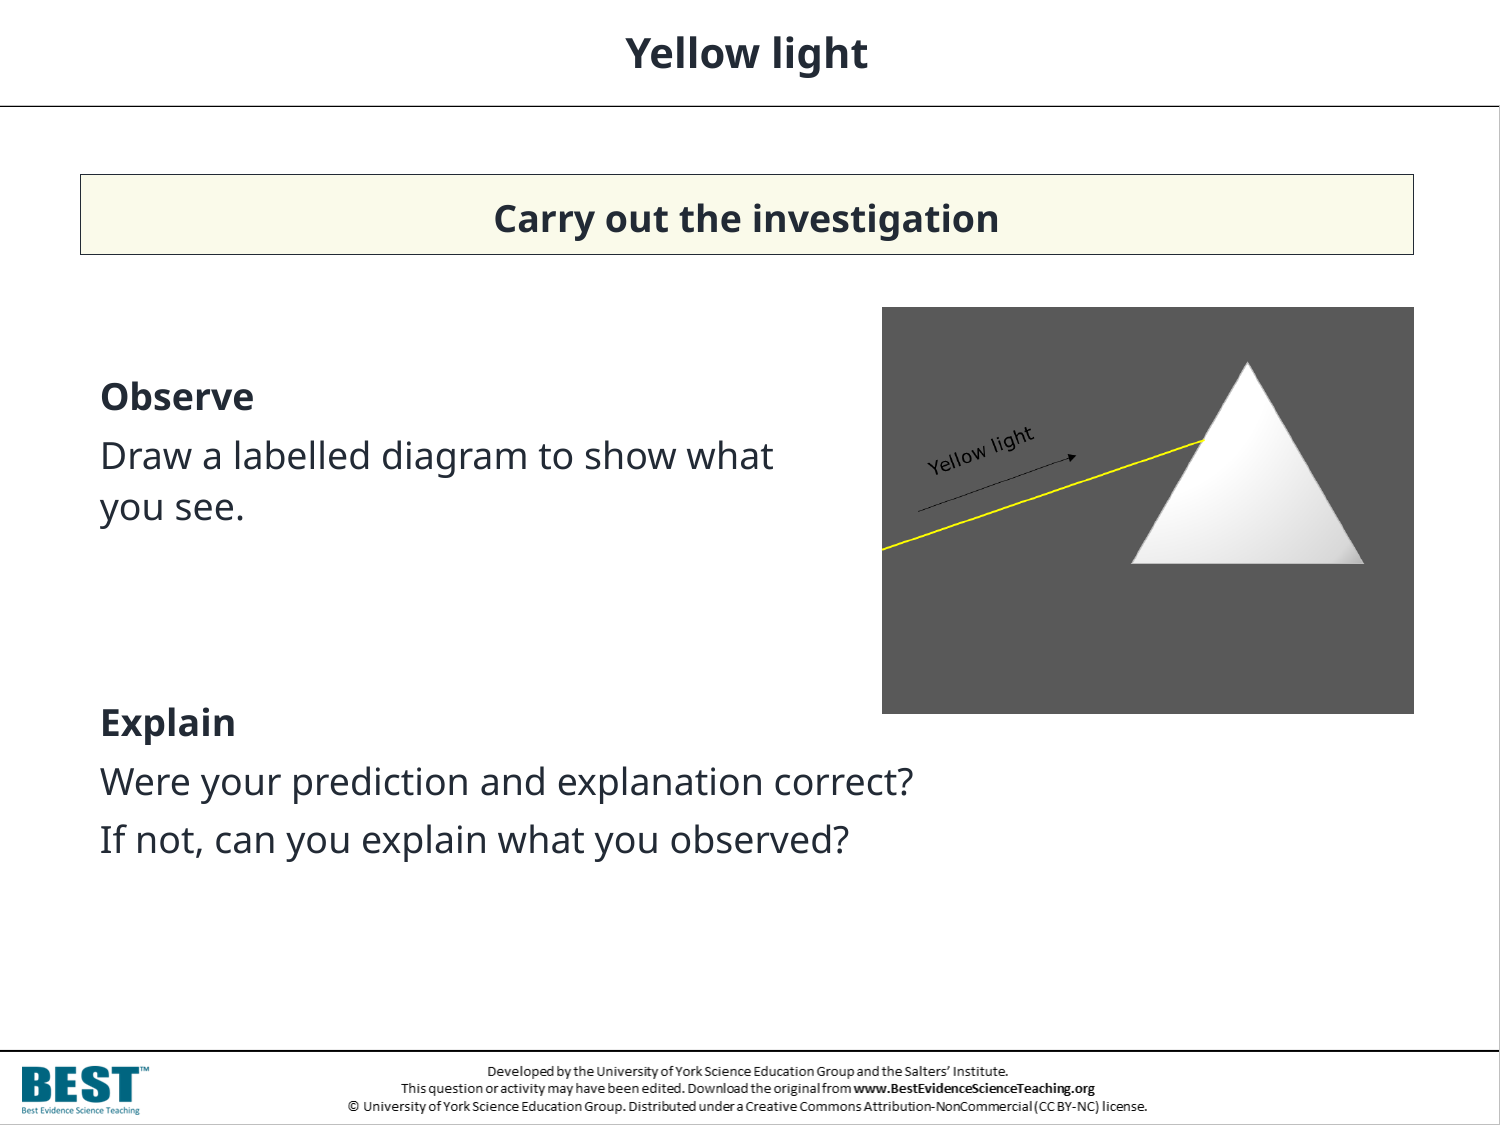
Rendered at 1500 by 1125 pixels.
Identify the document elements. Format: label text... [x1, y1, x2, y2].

picture [0, 105, 1500, 1125]
text_box Yellow light [23, 4, 1471, 99]
